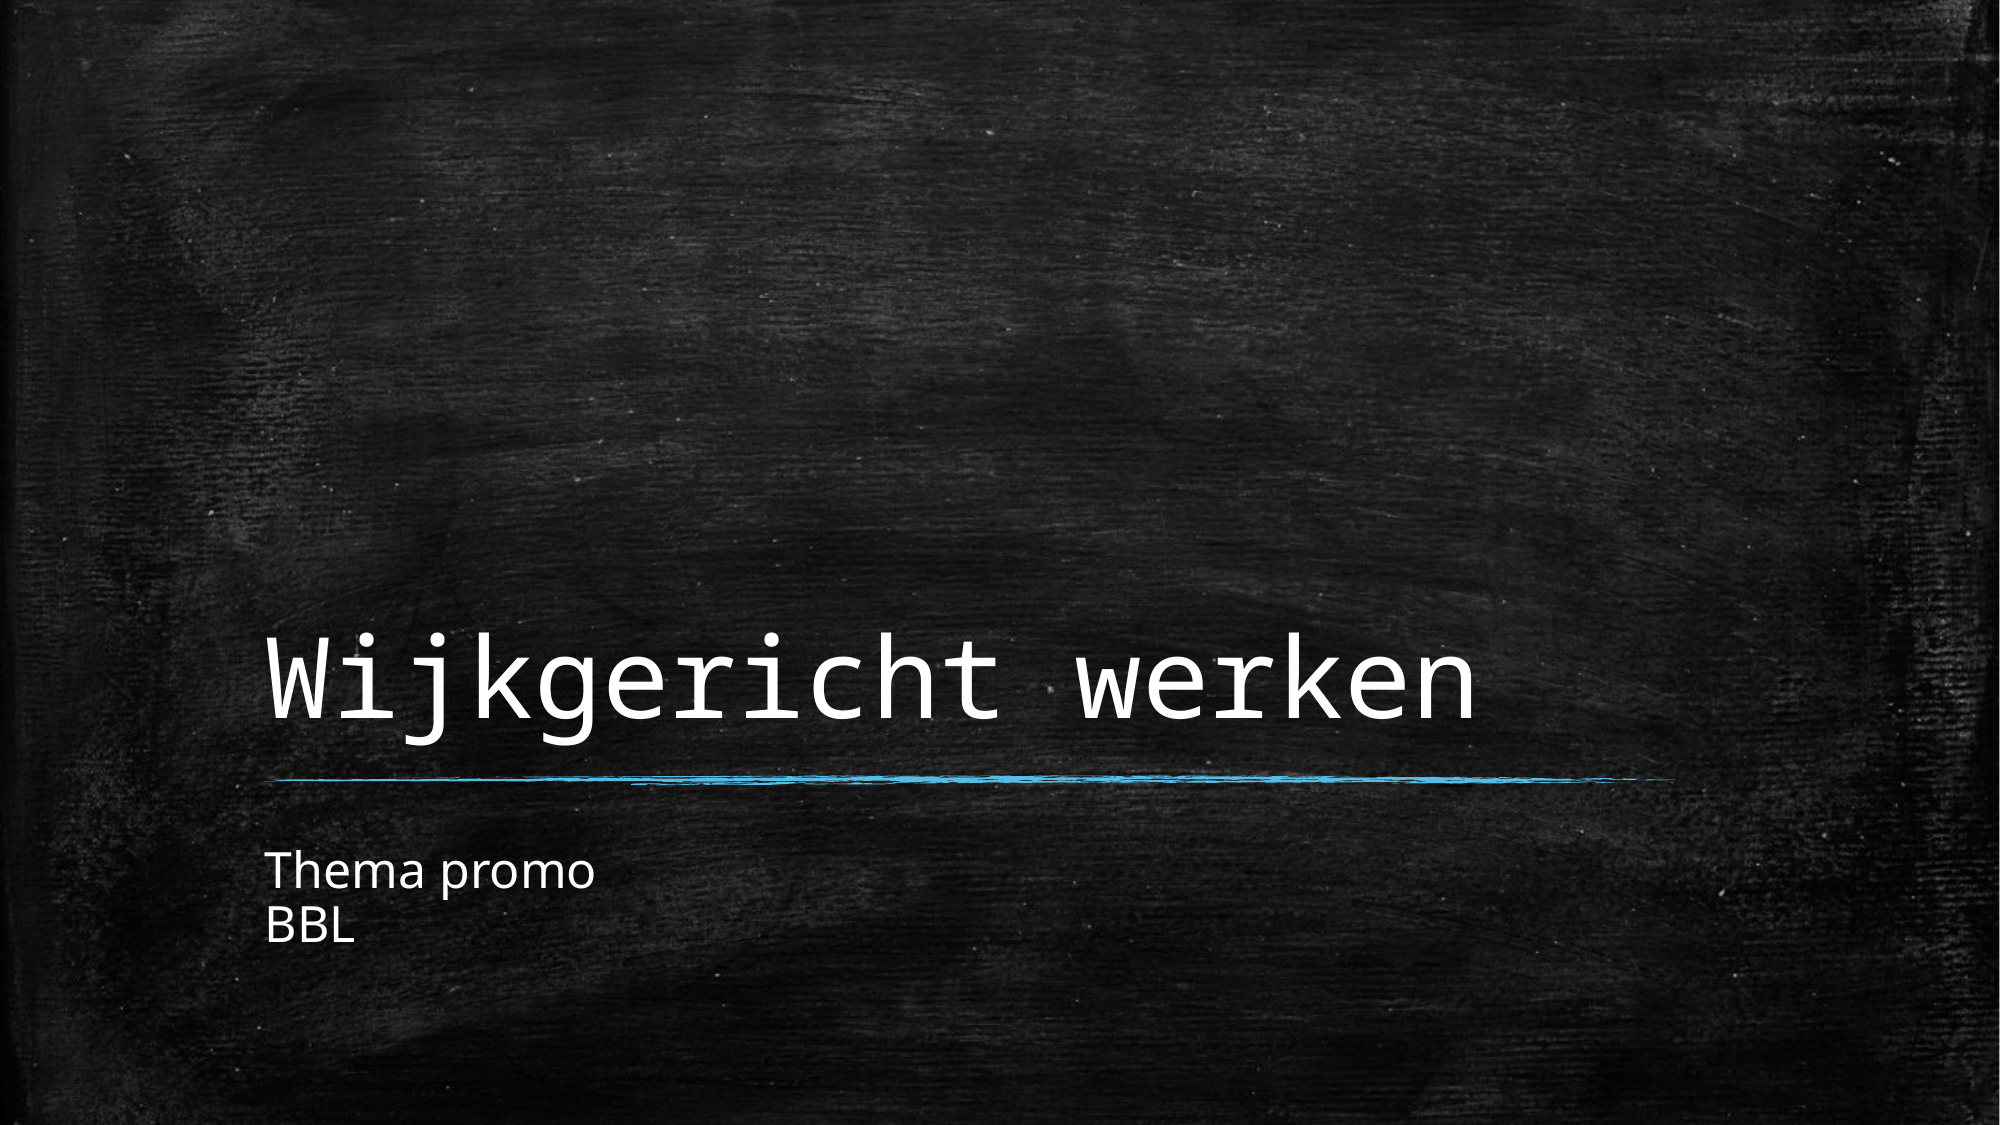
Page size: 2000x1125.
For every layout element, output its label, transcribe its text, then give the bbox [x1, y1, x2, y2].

subtitle Thema promo BBL [249, 837, 1750, 1013]
title Wijkgericht werken [249, 312, 1750, 750]
